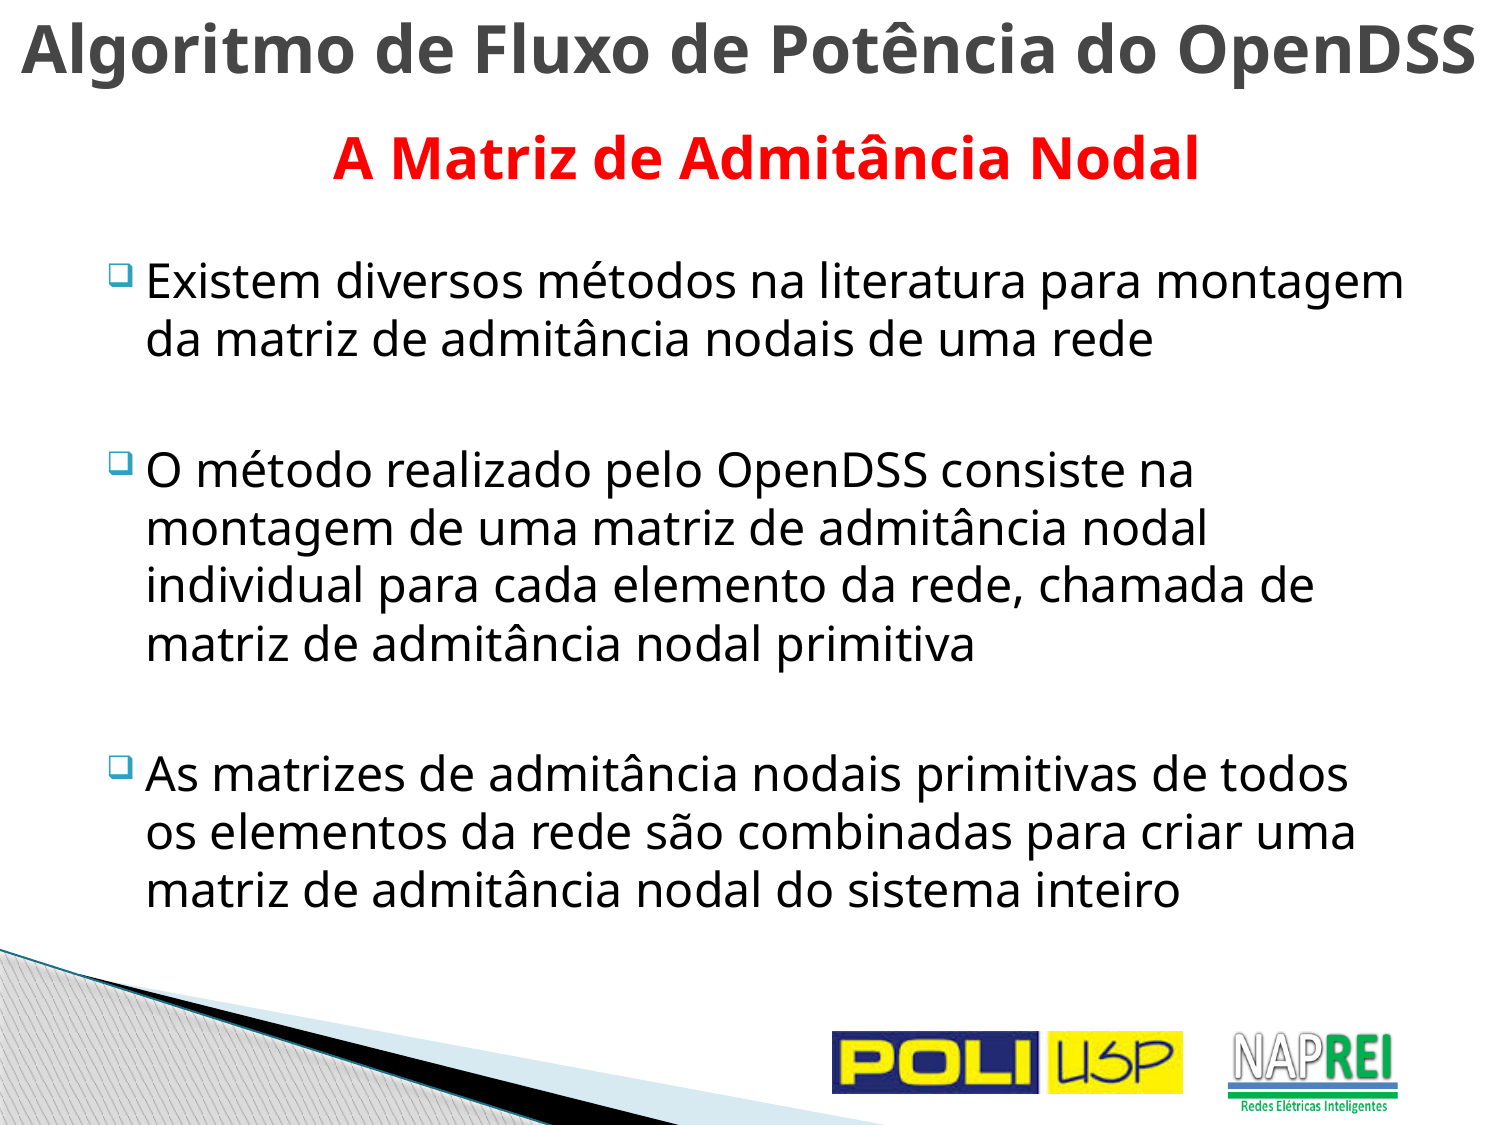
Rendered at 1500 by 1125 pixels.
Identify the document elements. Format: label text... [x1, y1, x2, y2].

picture [832, 1031, 1183, 1094]
list Existem diversos métodos na literatura para montagem da matriz de admitância nodais de uma rede O método realizado pelo OpenDSS consiste na montagem de uma matriz de admitância nodal individual para cada elemento da rede, chamada de matriz de admitância nodal primitiva As matrizes de admitância nodais primitivas de todos os elementos da rede são combinadas para criar uma matriz de admitância nodal do sistema inteiro [75, 243, 1425, 986]
text_box Algoritmo de Fluxo de Potência do OpenDSS [0, 0, 1500, 114]
picture [1222, 1031, 1399, 1114]
text_box A Matriz de Admitância Nodal [17, 114, 1500, 199]
